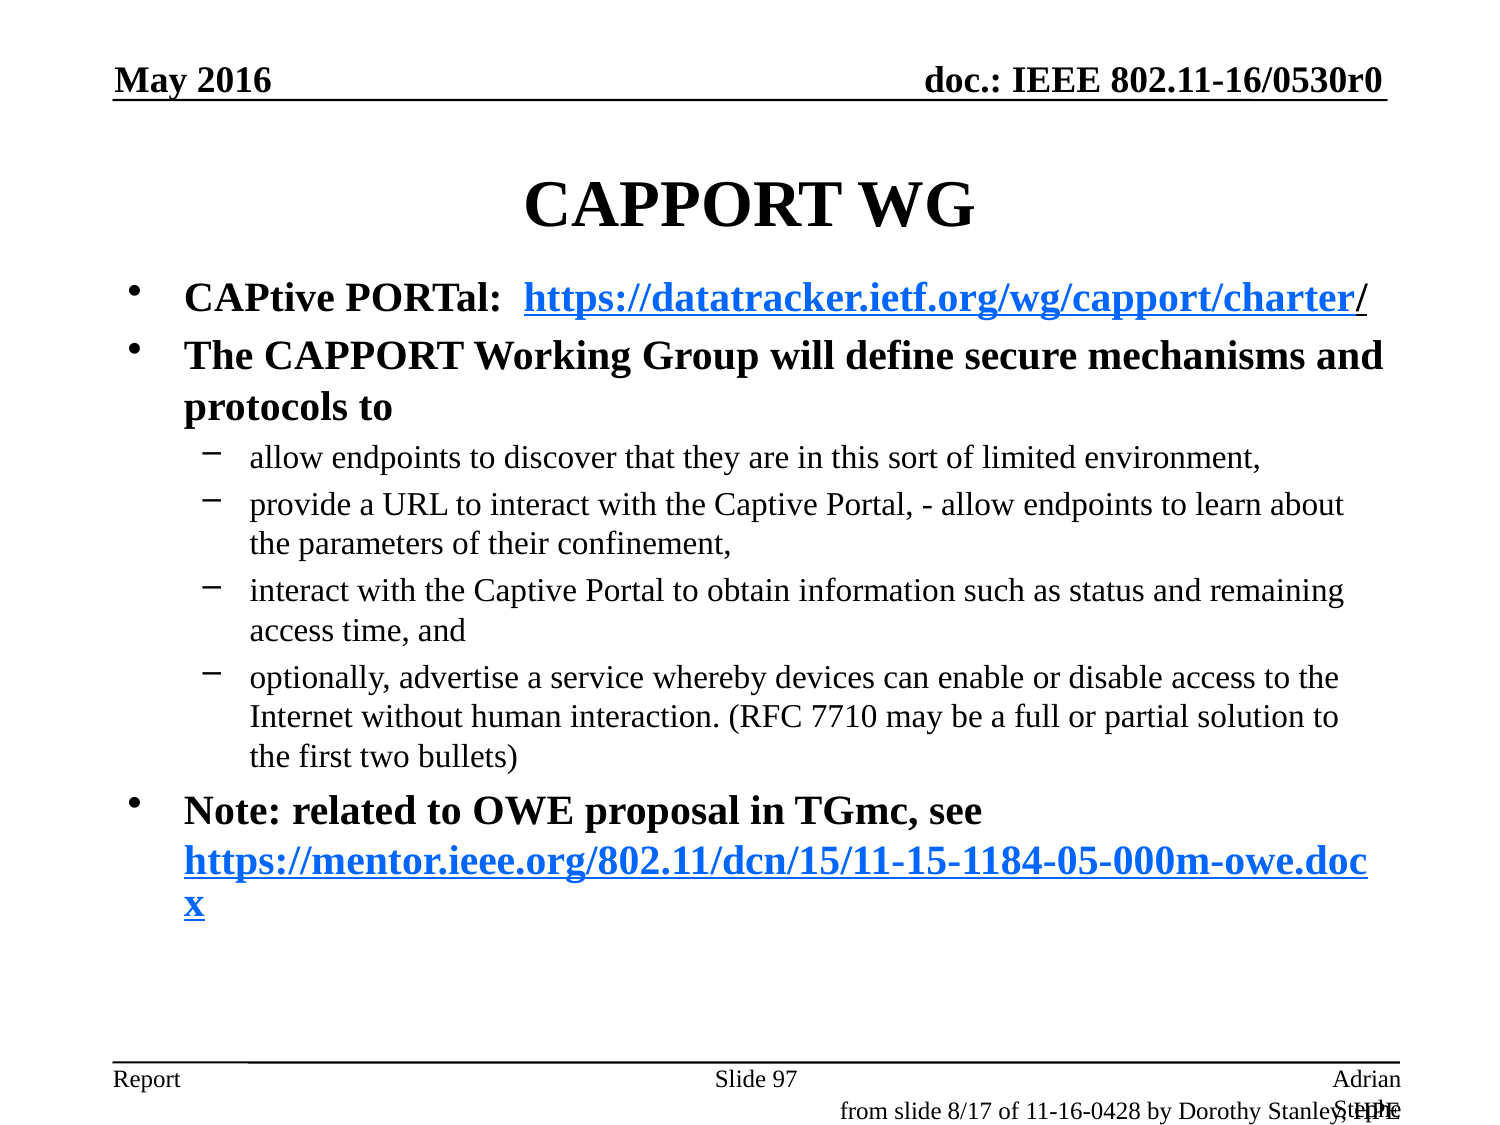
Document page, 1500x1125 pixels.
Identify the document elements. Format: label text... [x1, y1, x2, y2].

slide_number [114, 54, 374, 101]
text_box from slide 8/17 of 11-16-0428 by Dorothy Stanley, HPE [343, 1087, 1417, 1125]
list CAPtive PORTal: https://datatracker.ietf.org/wg/capport/charter/ The CAPPORT Working Group will define secure mechanisms and protocols to allow endpoints to discover that they are in this sort of limited environment, provide a URL to interact with the Captive Portal, - allow endpoints to learn about the parameters of their confinement, interact with the Captive Portal to obtain information such as status and remaining access time, and optionally, advertise a service whereby devices can enable or disable access to the Internet without human interaction. (RFC 7710 may be a full or partial solution to the first two bullets) Note: related to OWE proposal in TGmc, see https://mentor.ieee.org/802.11/dcn/15/11-15-1184-05-000m-owe.docx [112, 262, 1400, 1088]
title CAPPORT WG [112, 112, 1388, 262]
